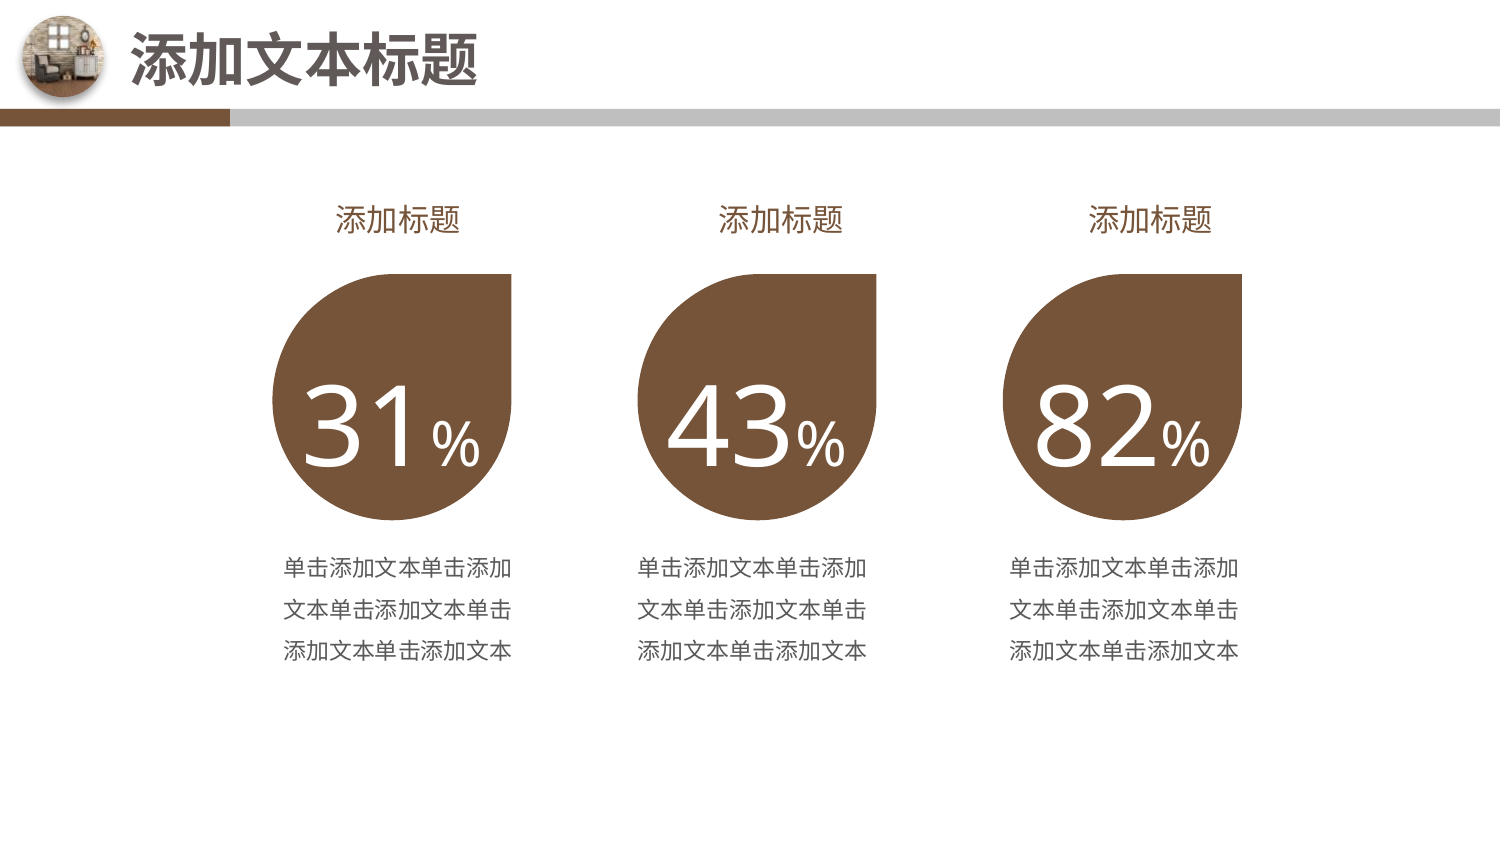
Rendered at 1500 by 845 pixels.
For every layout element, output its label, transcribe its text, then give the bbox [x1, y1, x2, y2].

text_box 添加标题 [324, 194, 473, 243]
picture [22, 15, 104, 98]
text_box 添加文本标题 [114, 15, 969, 101]
text_box 31% [272, 274, 512, 521]
text_box 单击添加文本单击添加 文本单击添加文本单击 添加文本单击添加文本 [997, 522, 1251, 670]
text_box 添加标题 [707, 194, 856, 243]
text_box 单击添加文本单击添加 文本单击添加文本单击 添加文本单击添加文本 [271, 522, 525, 670]
text_box 单击添加文本单击添加 文本单击添加文本单击 添加文本单击添加文本 [625, 522, 879, 670]
text_box 添加标题 [1076, 194, 1225, 243]
text_box 82% [1002, 274, 1242, 521]
text_box 43% [637, 274, 877, 521]
